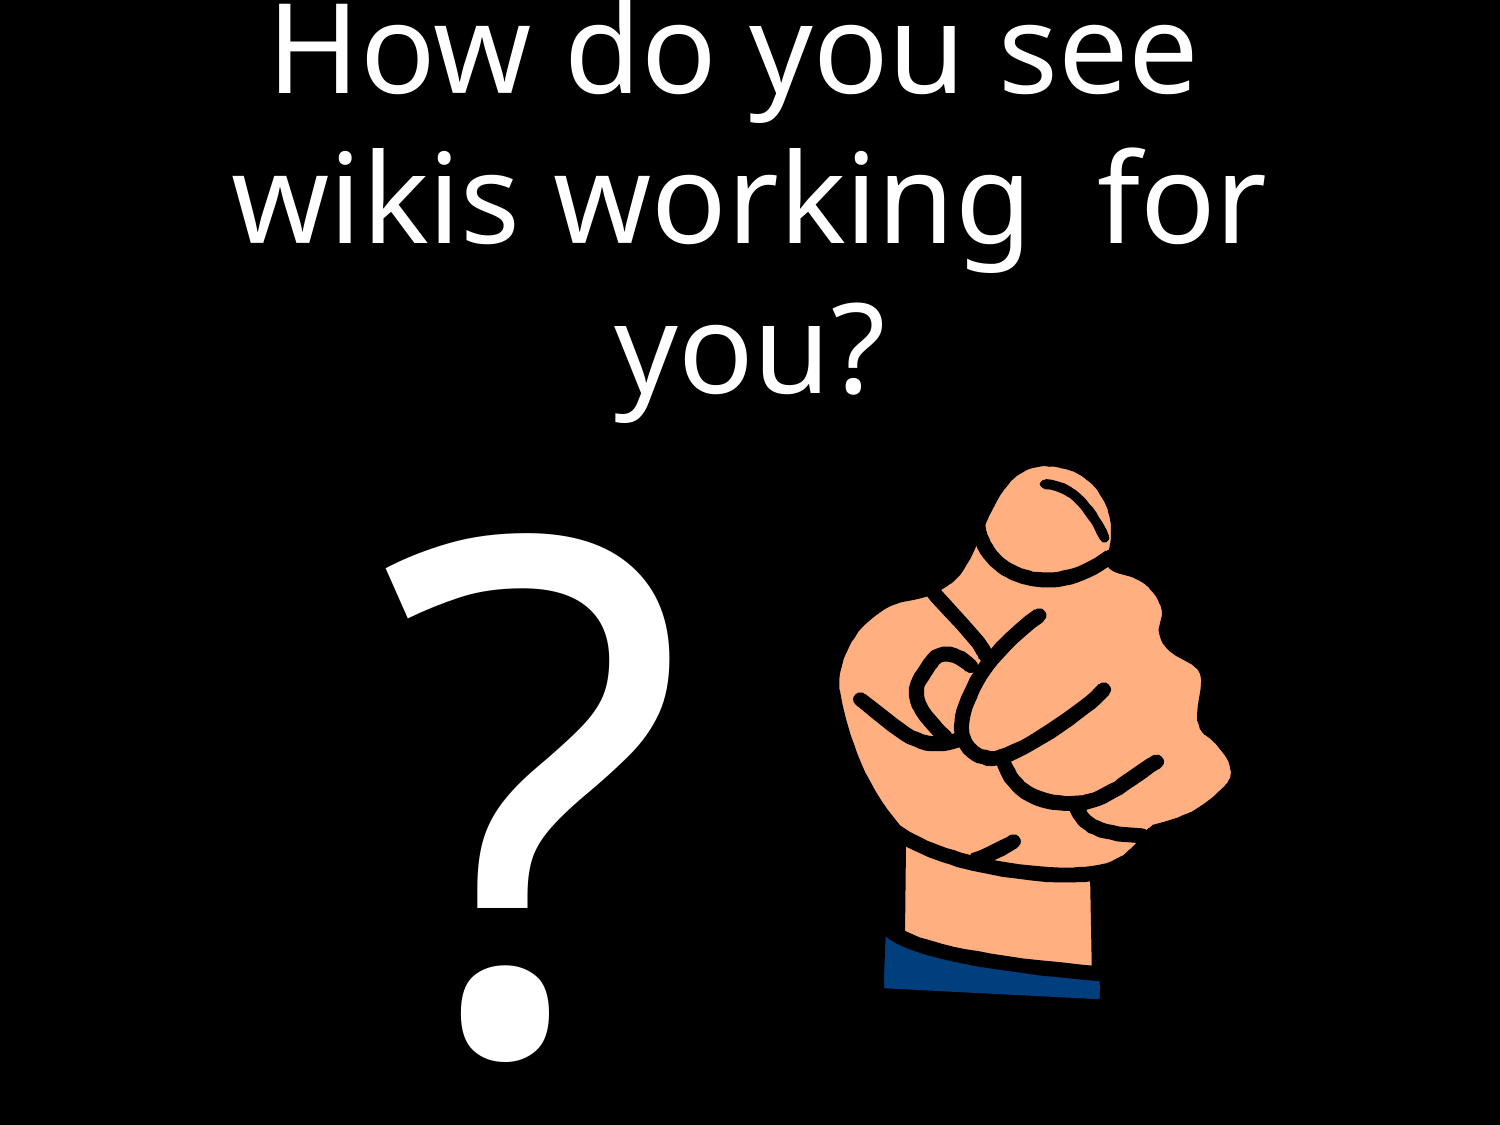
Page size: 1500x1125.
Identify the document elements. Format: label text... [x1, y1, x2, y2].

title How do you see wikis working for you? [75, 99, 1425, 288]
text_box ? [362, 328, 725, 1125]
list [662, 424, 1376, 1028]
